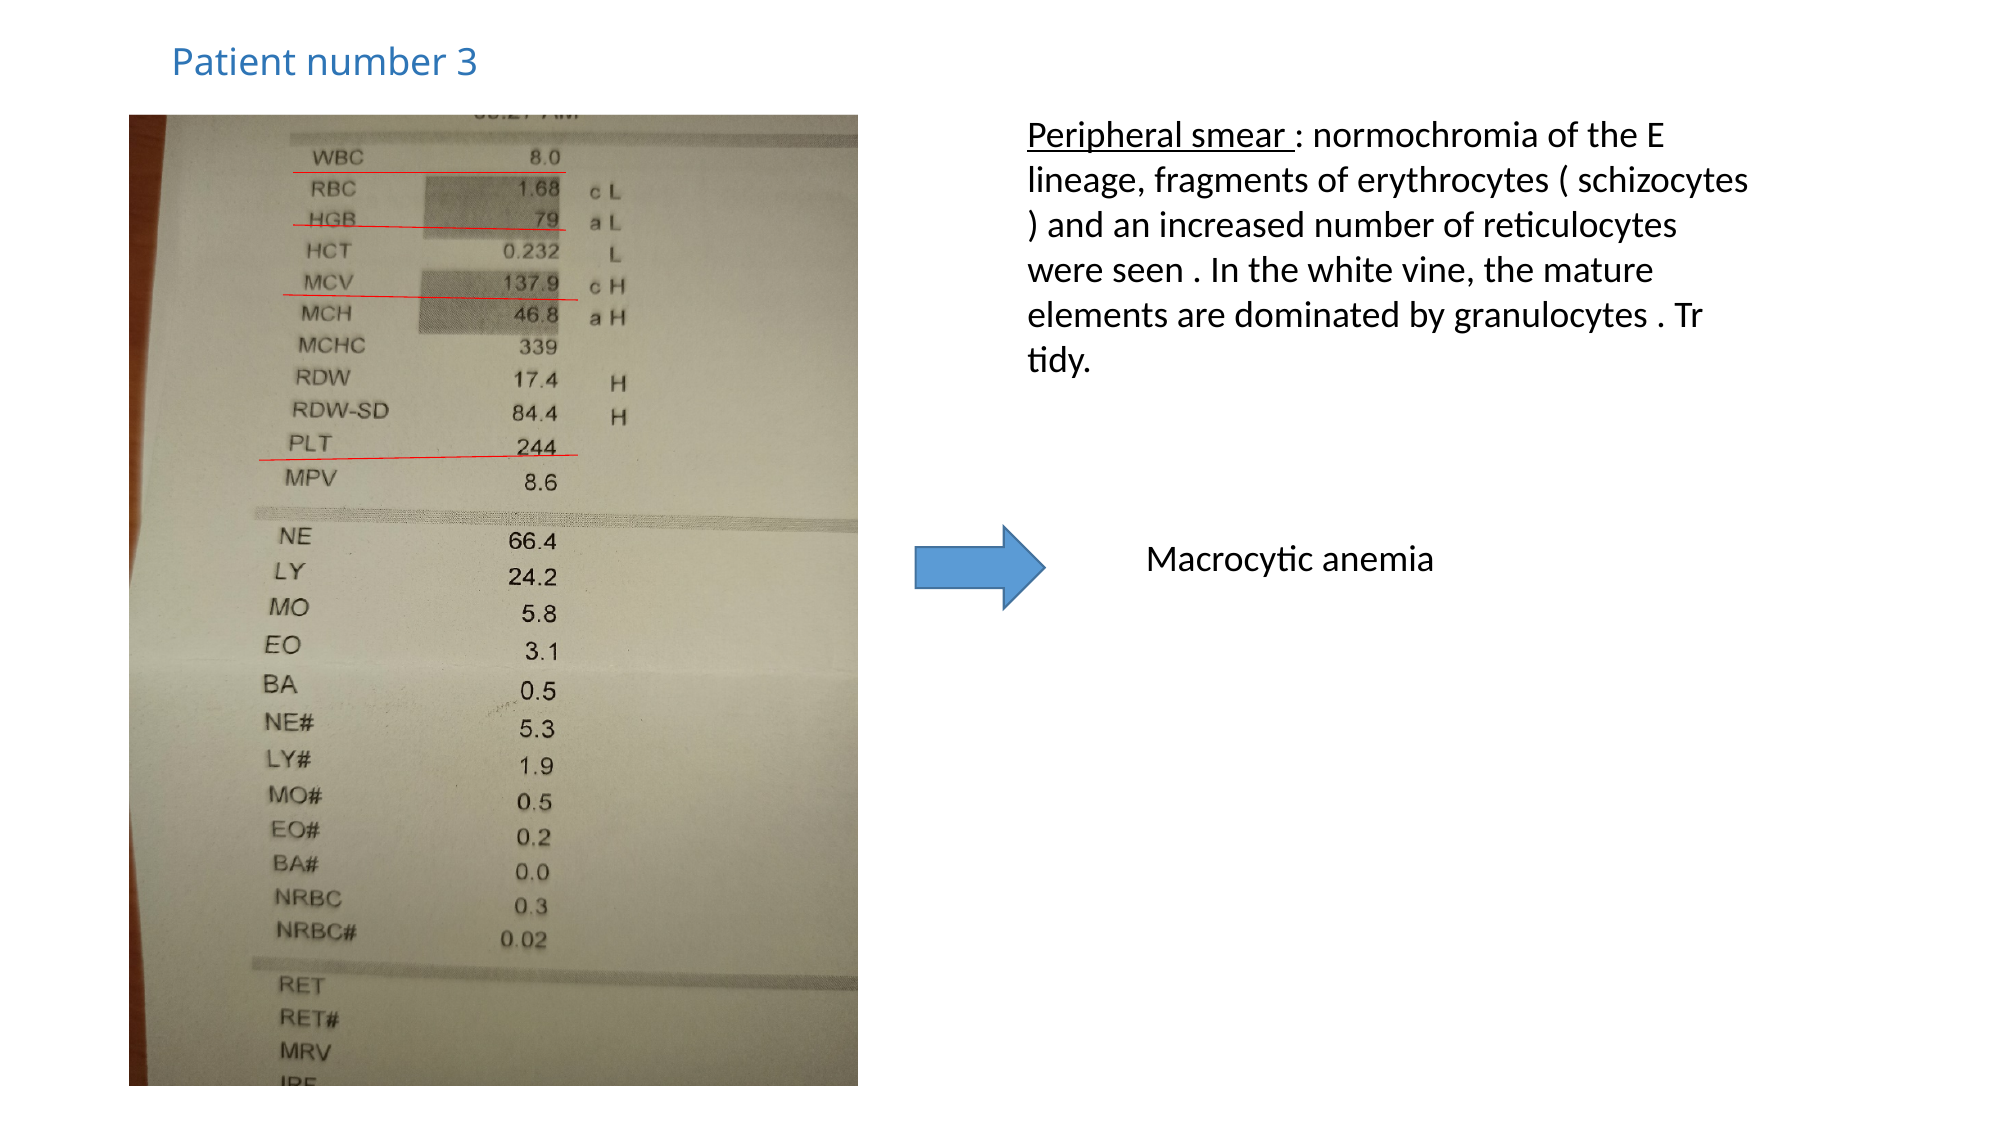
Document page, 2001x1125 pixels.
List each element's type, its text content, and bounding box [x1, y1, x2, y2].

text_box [293, 224, 566, 231]
title Patient number 3 [156, 41, 1882, 86]
picture [7, 116, 979, 1086]
text_box Macrocytic anemia [1131, 526, 1450, 587]
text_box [258, 455, 578, 461]
text_box Peripheral smear : normochromia of the E lineage, fragments of erythrocytes ( schizocytes ) and an increased number of reticulocytes were seen . In the white vine, the mature elements are dominated by granulocytes . Tr tidy. [1012, 102, 1767, 387]
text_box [282, 294, 578, 300]
text_box [979, 524, 1047, 612]
